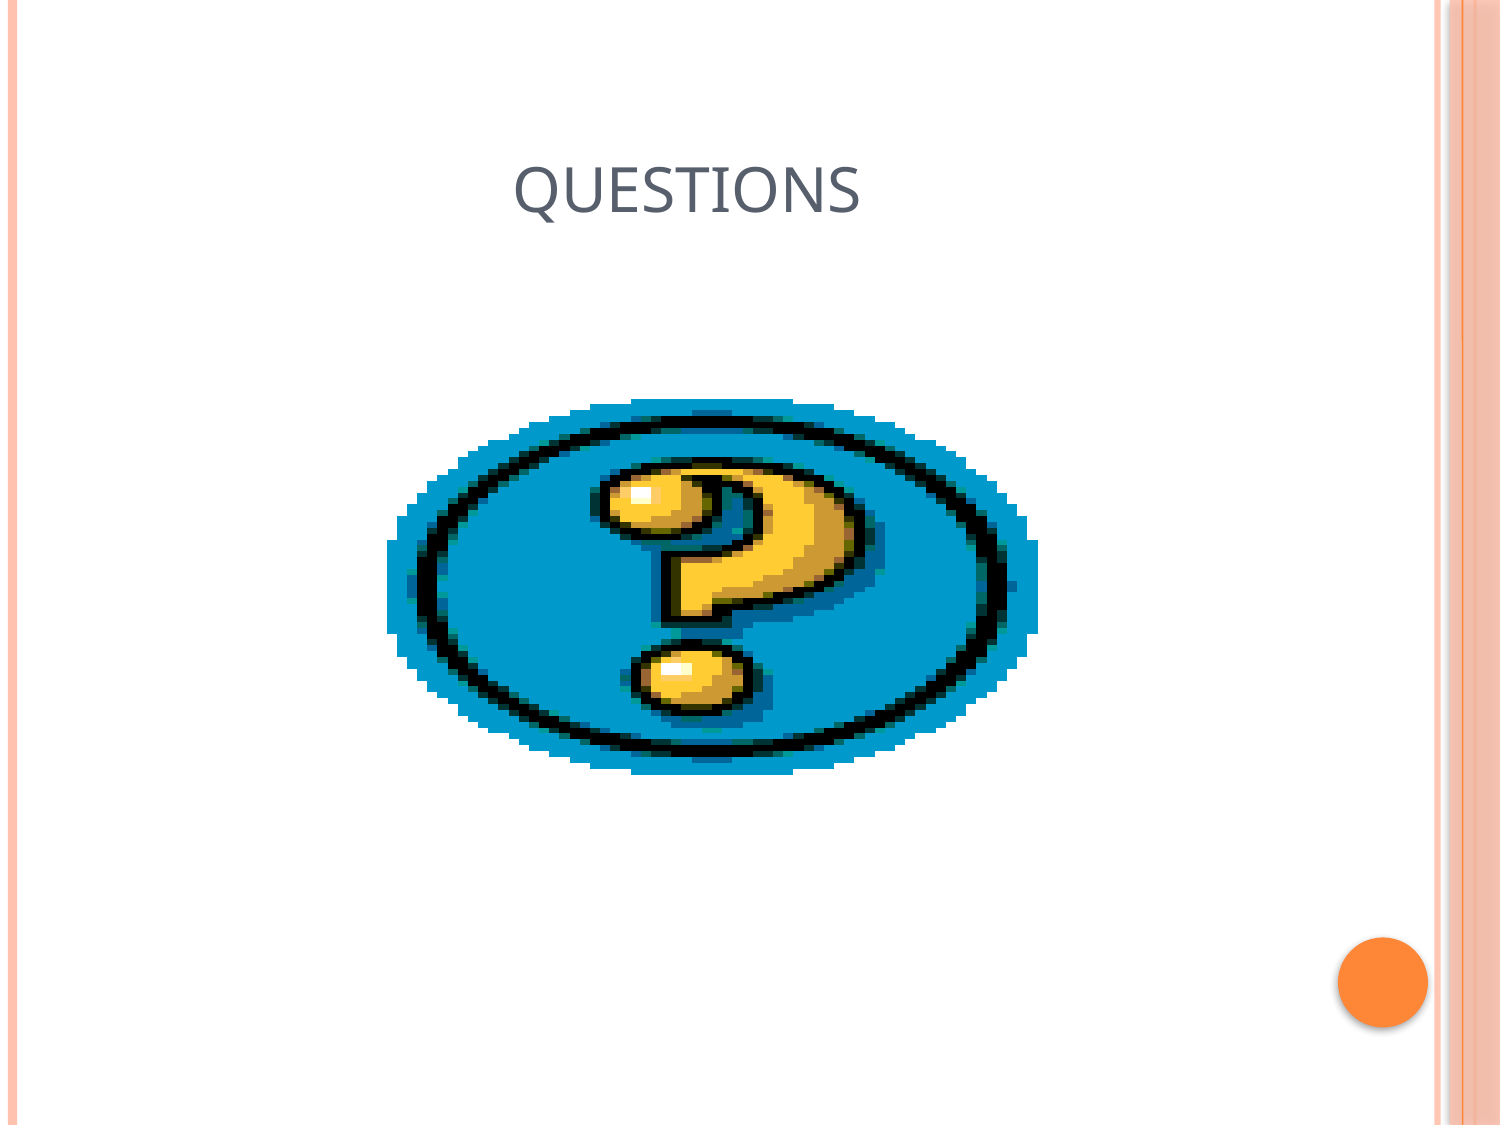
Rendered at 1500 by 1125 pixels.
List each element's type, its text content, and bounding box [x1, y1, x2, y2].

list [386, 399, 1039, 776]
title Questions [75, 45, 1300, 233]
